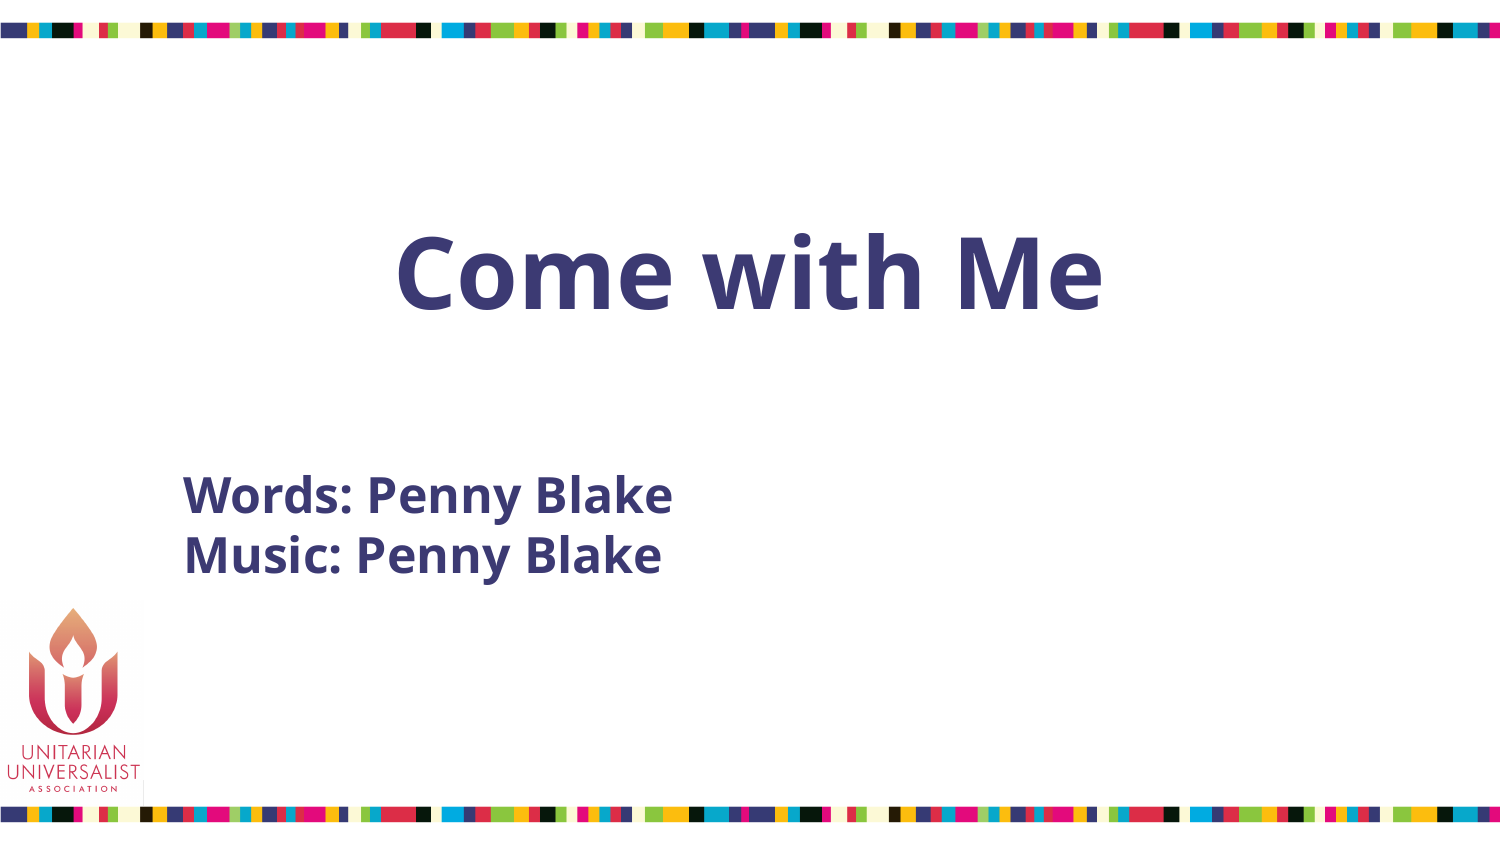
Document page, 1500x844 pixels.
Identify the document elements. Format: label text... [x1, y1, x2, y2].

picture [0, 22, 1500, 40]
text_box Words: Penny Blake Music: Penny Blake [168, 448, 1495, 659]
picture [0, 600, 1500, 824]
text_box Come with Me [74, 75, 1425, 345]
